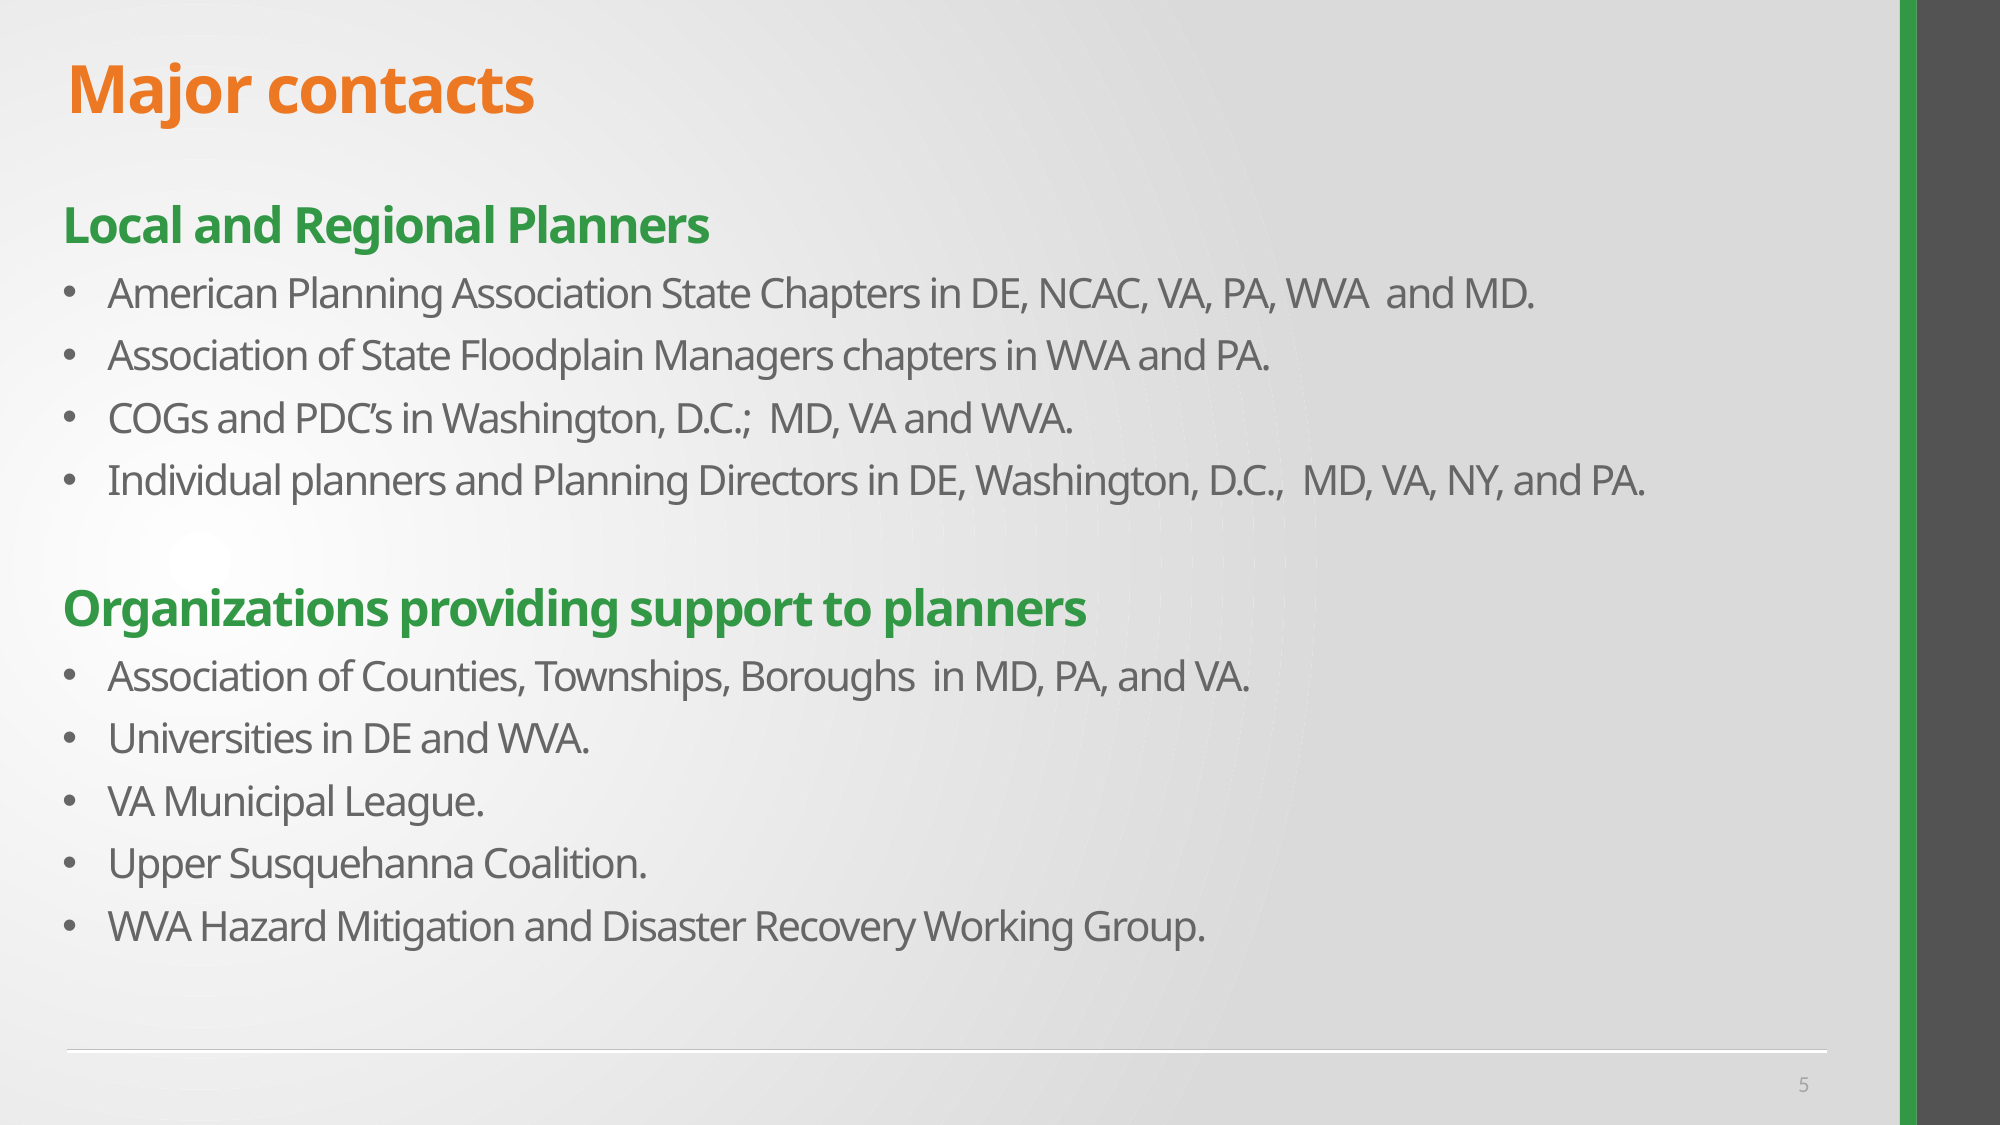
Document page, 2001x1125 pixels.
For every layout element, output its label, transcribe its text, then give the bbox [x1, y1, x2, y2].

list Local and Regional Planners American Planning Association State Chapters in DE, NCAC, VA, PA, WVA and MD. Association of State Floodplain Managers chapters in WVA and PA. COGs and PDC’s in Washington, D.C.; MD, VA and WVA. Individual planners and Planning Directors in DE, Washington, D.C., MD, VA, NY, and PA. Organizations providing support to planners Association of Counties, Townships, Boroughs in MD, PA, and VA. Universities in DE and WVA. VA Municipal League. Upper Susquehanna Coalition. WVA Hazard Mitigation and Disaster Recovery Working Group. [62, 200, 1730, 1013]
title Major contacts [66, 56, 1734, 169]
